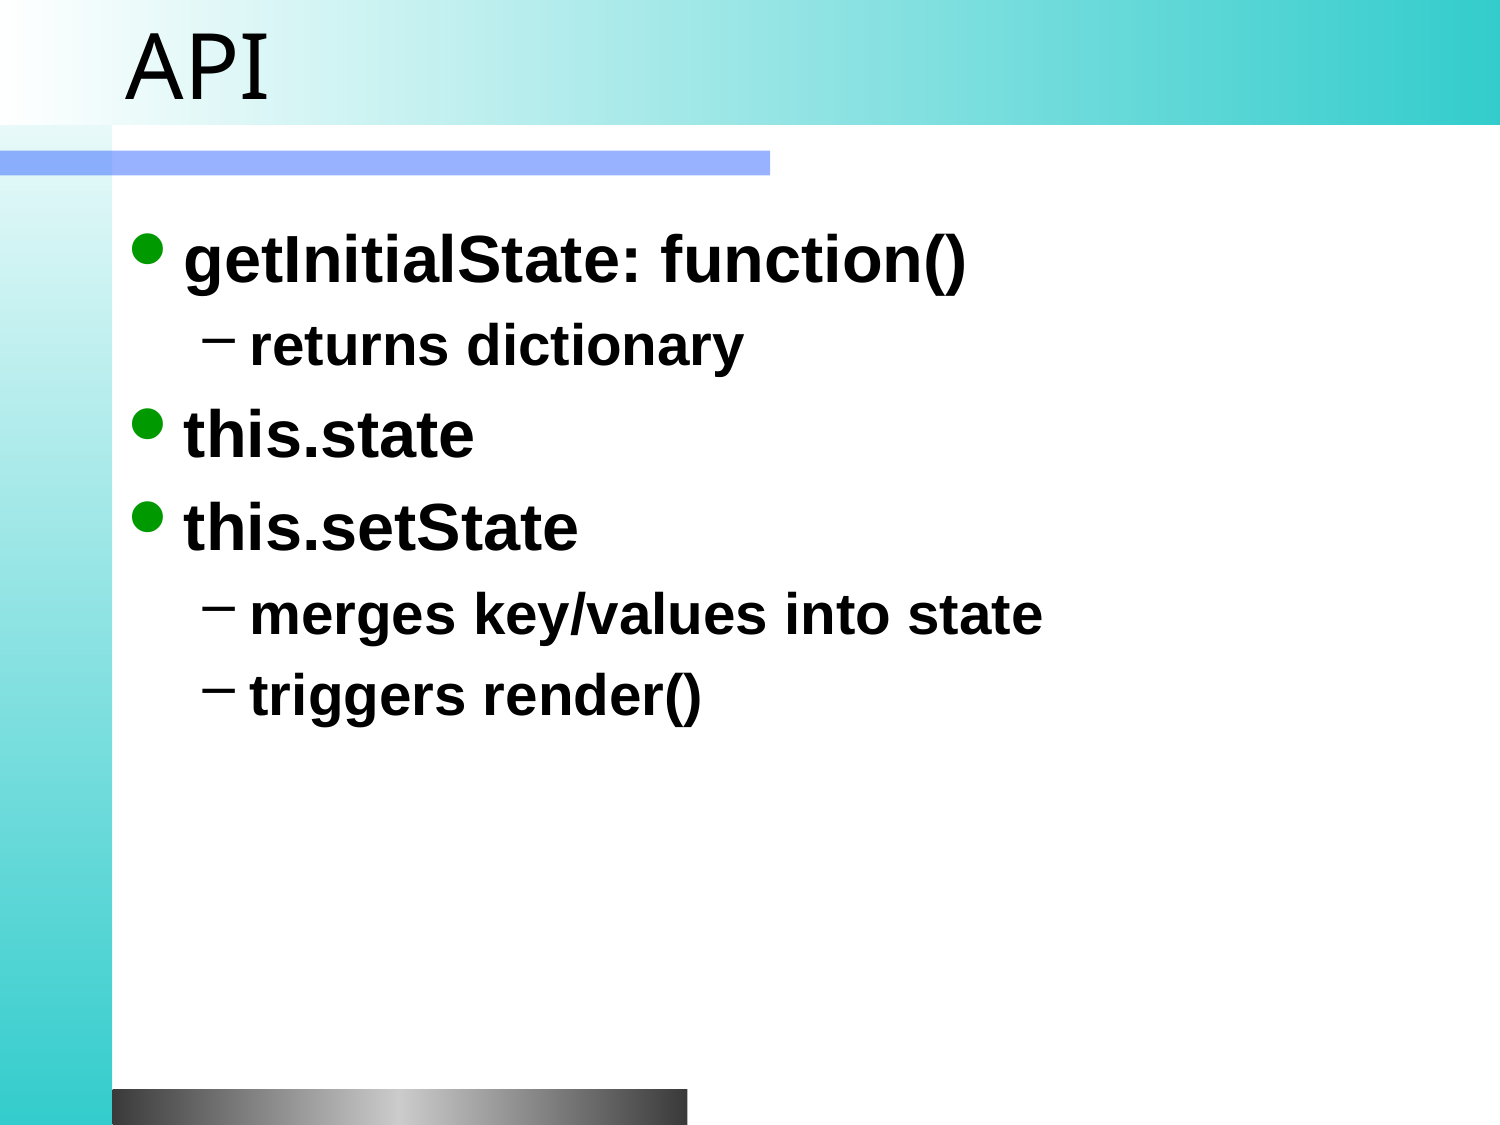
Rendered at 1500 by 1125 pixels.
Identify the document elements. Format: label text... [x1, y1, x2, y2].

title API [110, 0, 1388, 127]
list getInitialState: function() returns dictionary this.state this.setState merges key/values into state triggers render() [112, 208, 1388, 1072]
